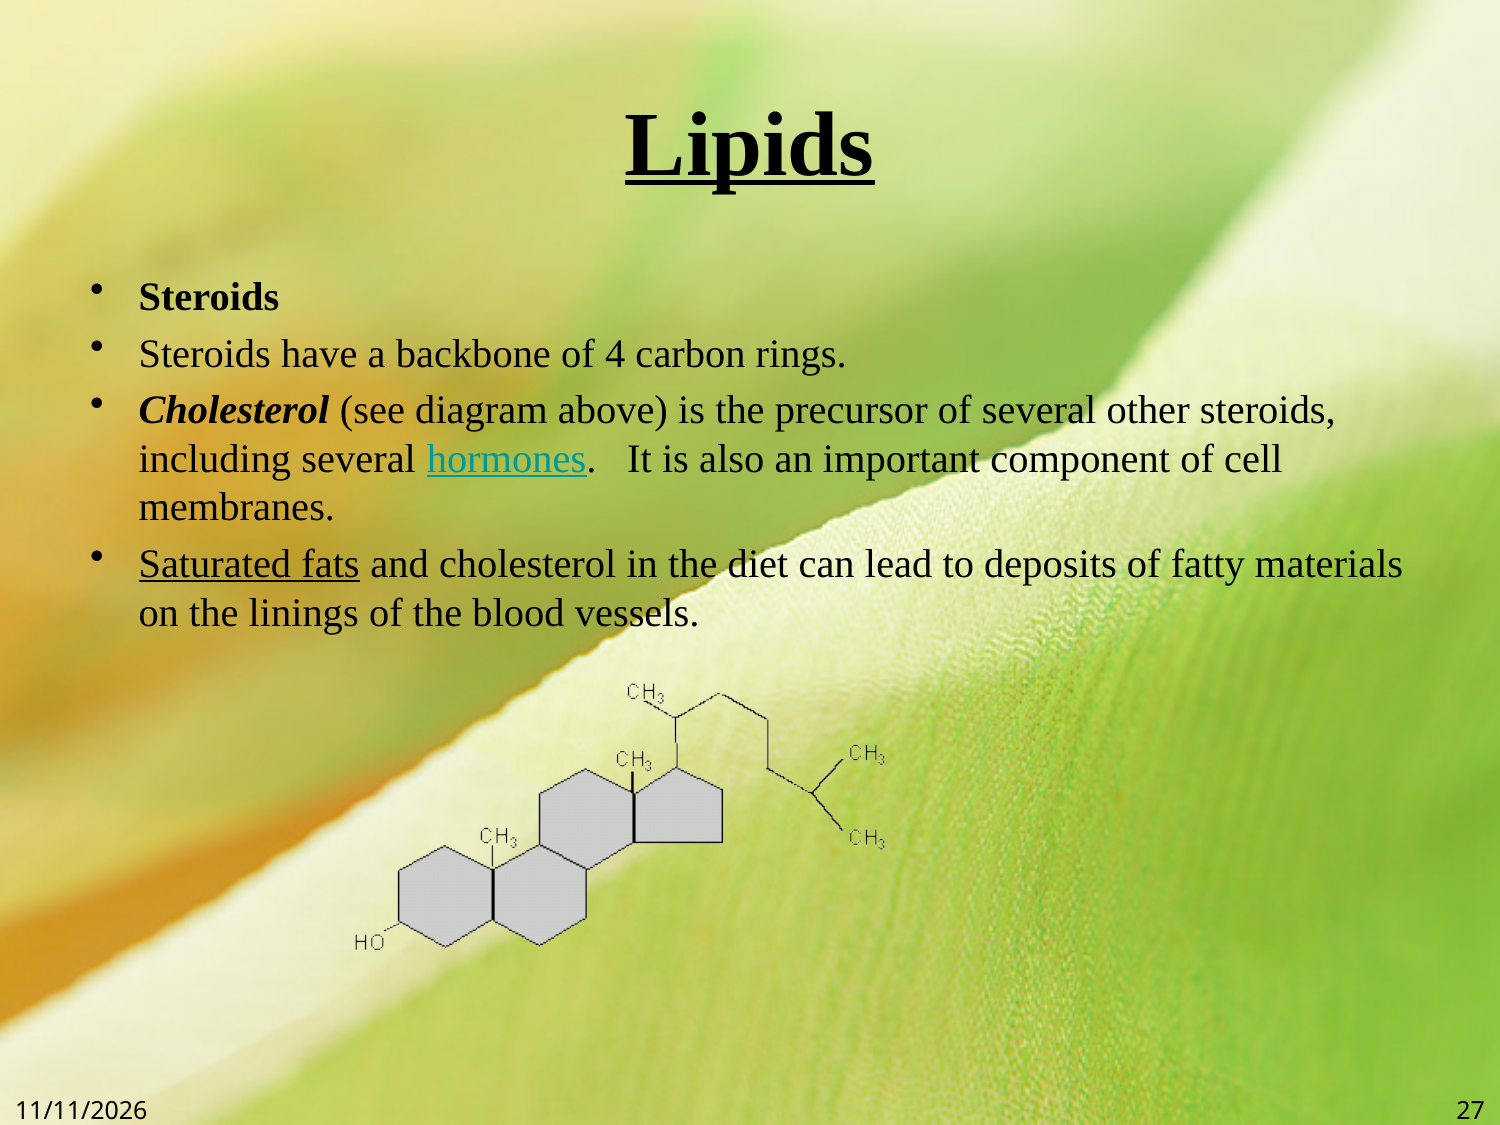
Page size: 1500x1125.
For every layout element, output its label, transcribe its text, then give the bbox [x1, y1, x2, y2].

slide_number 27 [1324, 1087, 1500, 1125]
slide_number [0, 1087, 351, 1125]
title Lipids [74, 44, 1426, 233]
list Steroids Steroids have a backbone of 4 carbon rings. Cholesterol (see diagram above) is the precursor of several other steroids, including several hormones. It is also an important component of cell membranes. Saturated fats and cholesterol in the diet can lead to deposits of fatty materials on the linings of the blood vessels. [74, 262, 1426, 645]
picture [0, 0, 1500, 1125]
